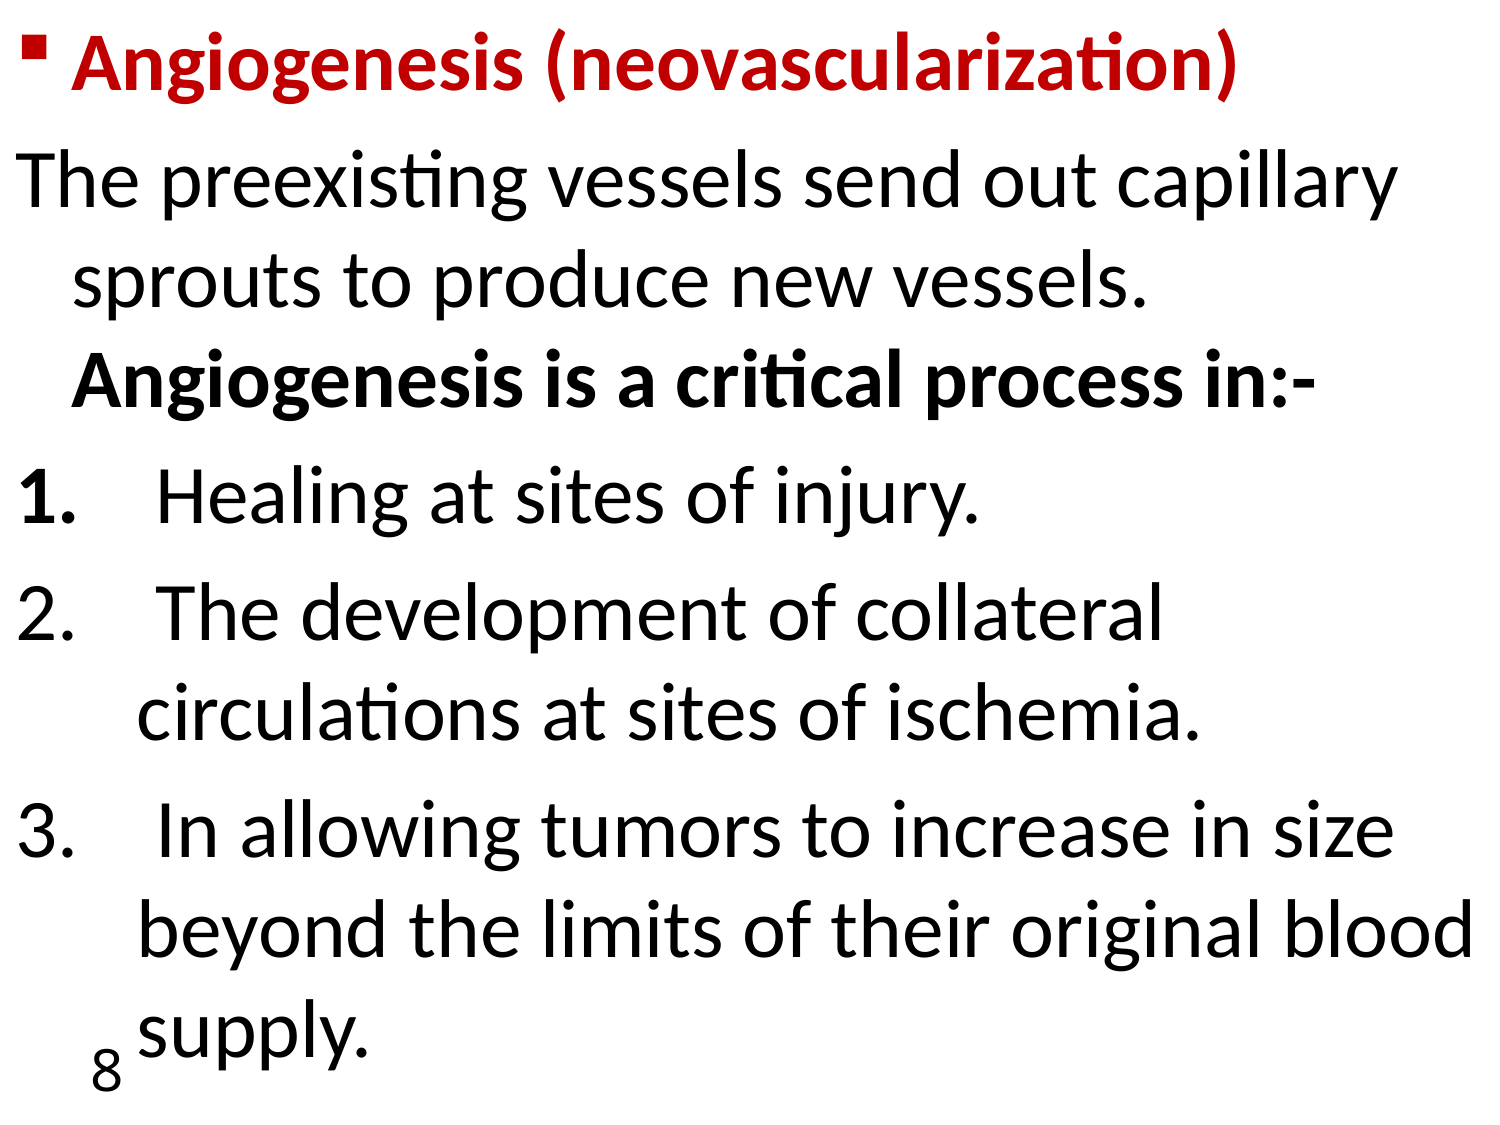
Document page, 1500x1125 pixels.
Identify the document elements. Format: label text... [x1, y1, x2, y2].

slide_number 8 [75, 1042, 425, 1103]
list Angiogenesis (neovascularization) The preexisting vessels send out capillary sprouts to produce new vessels. Angiogenesis is a critical process in:- Healing at sites of injury. The development of collateral circulations at sites of ischemia. In allowing tumors to increase in size beyond the limits of their original blood supply. [0, 0, 1500, 1125]
